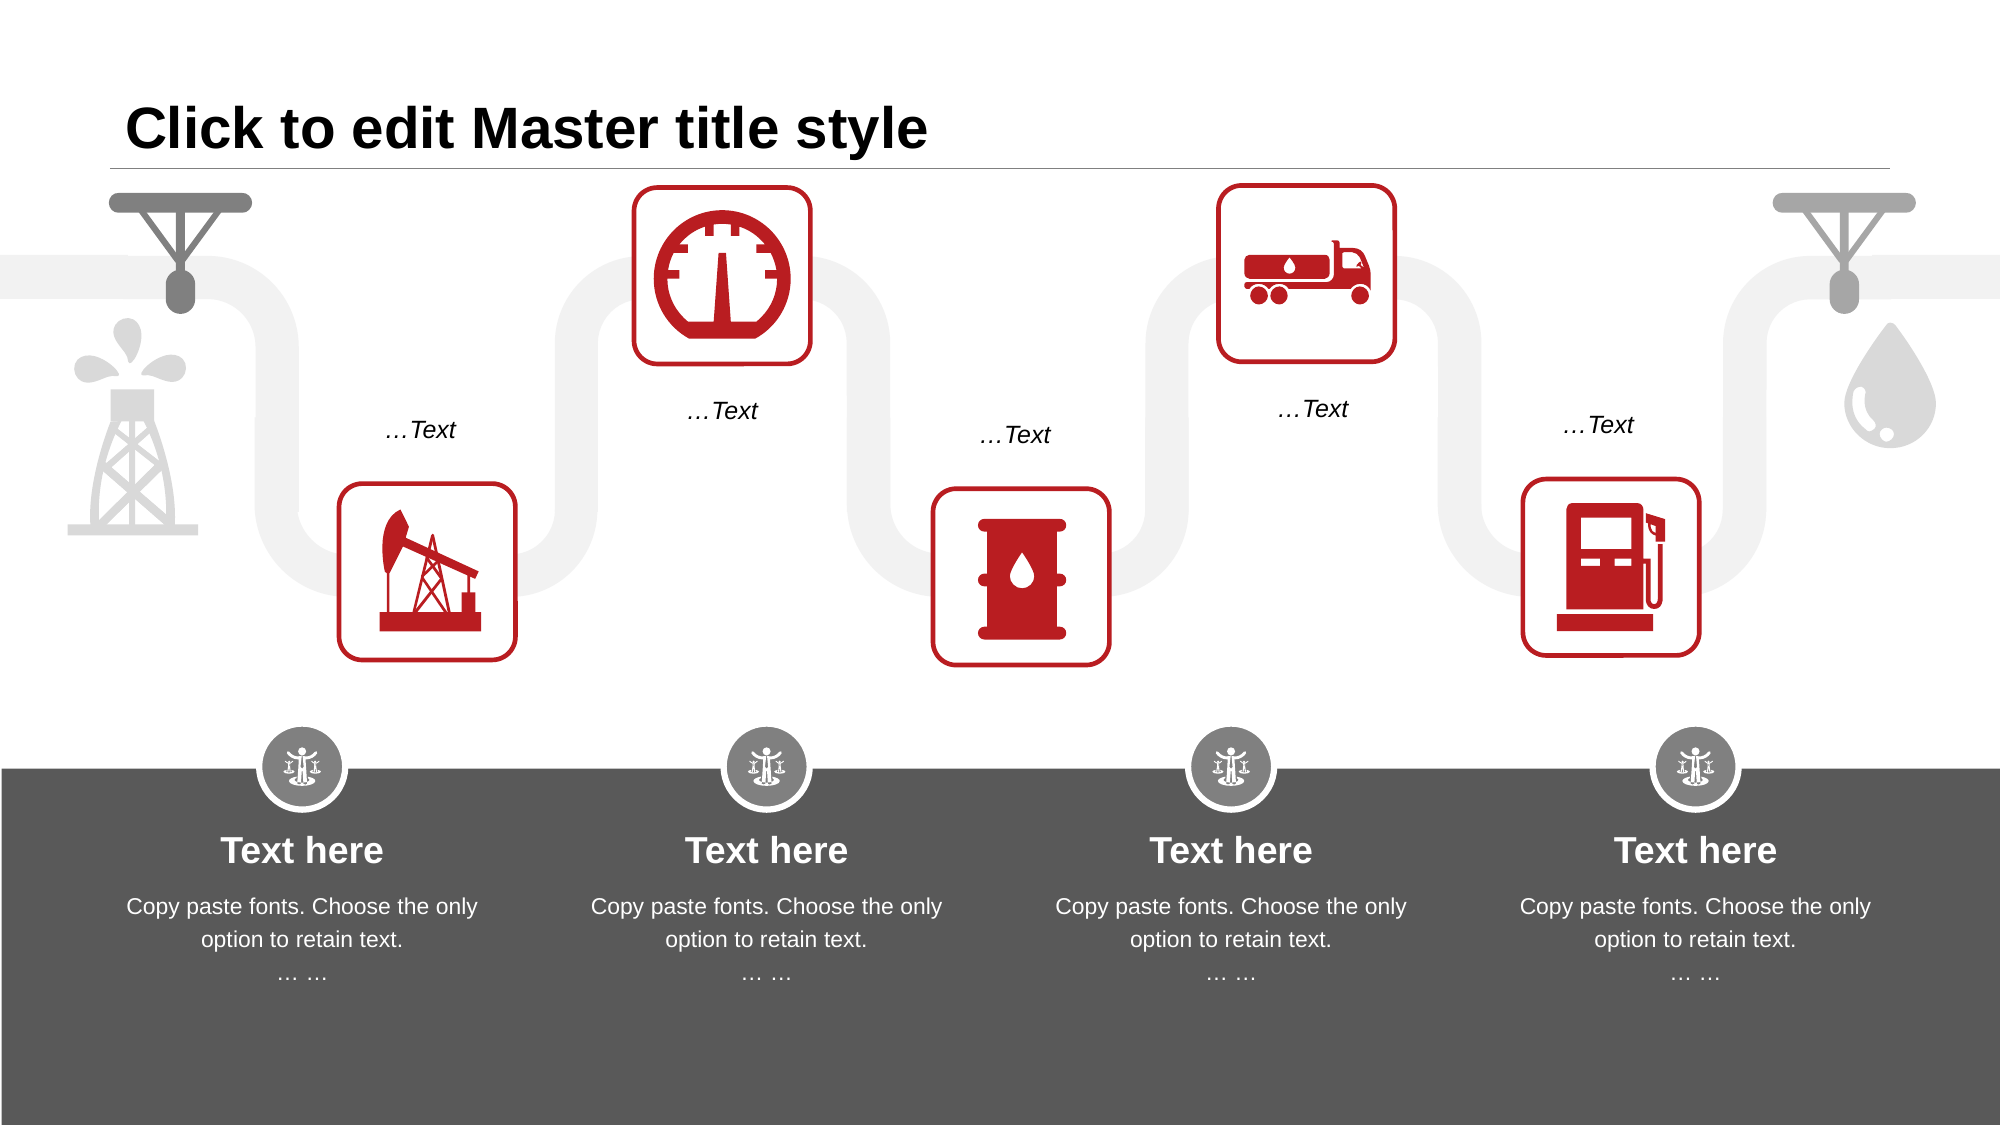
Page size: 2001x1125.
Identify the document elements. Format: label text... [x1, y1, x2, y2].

title Click to edit Master title style [109, 0, 1890, 169]
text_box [0, 185, 2000, 1125]
